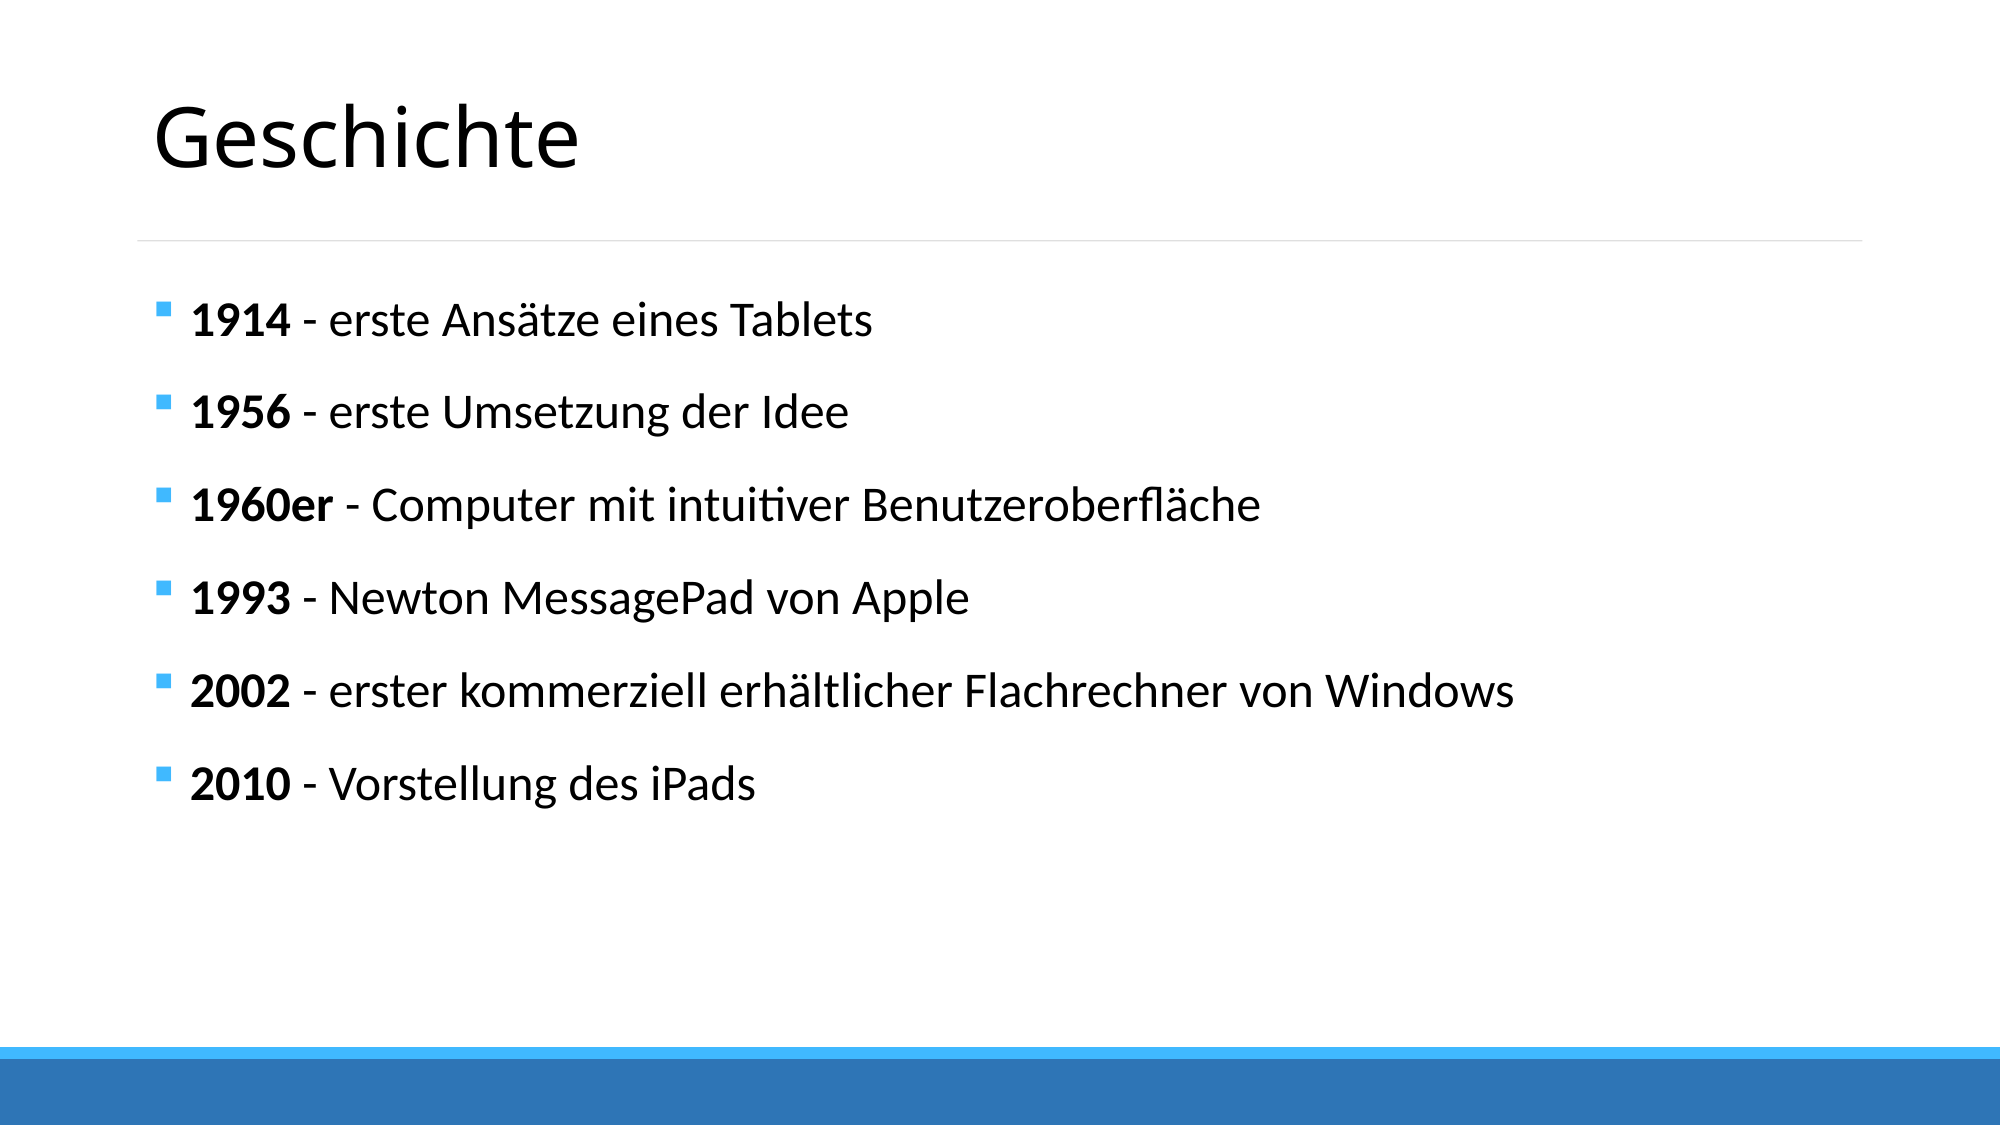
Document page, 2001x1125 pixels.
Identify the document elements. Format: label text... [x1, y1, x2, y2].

list 1914 - erste Ansätze eines Tablets 1956 - erste Umsetzung der Idee 1960er - Computer mit intuitiver Benutzeroberfläche 1993 - Newton MessagePad von Apple 2002 - erster kommerziell erhältlicher Flachrechner von Windows 2010 - Vorstellung des iPads [137, 266, 1863, 1043]
title Geschichte [137, 48, 1863, 234]
